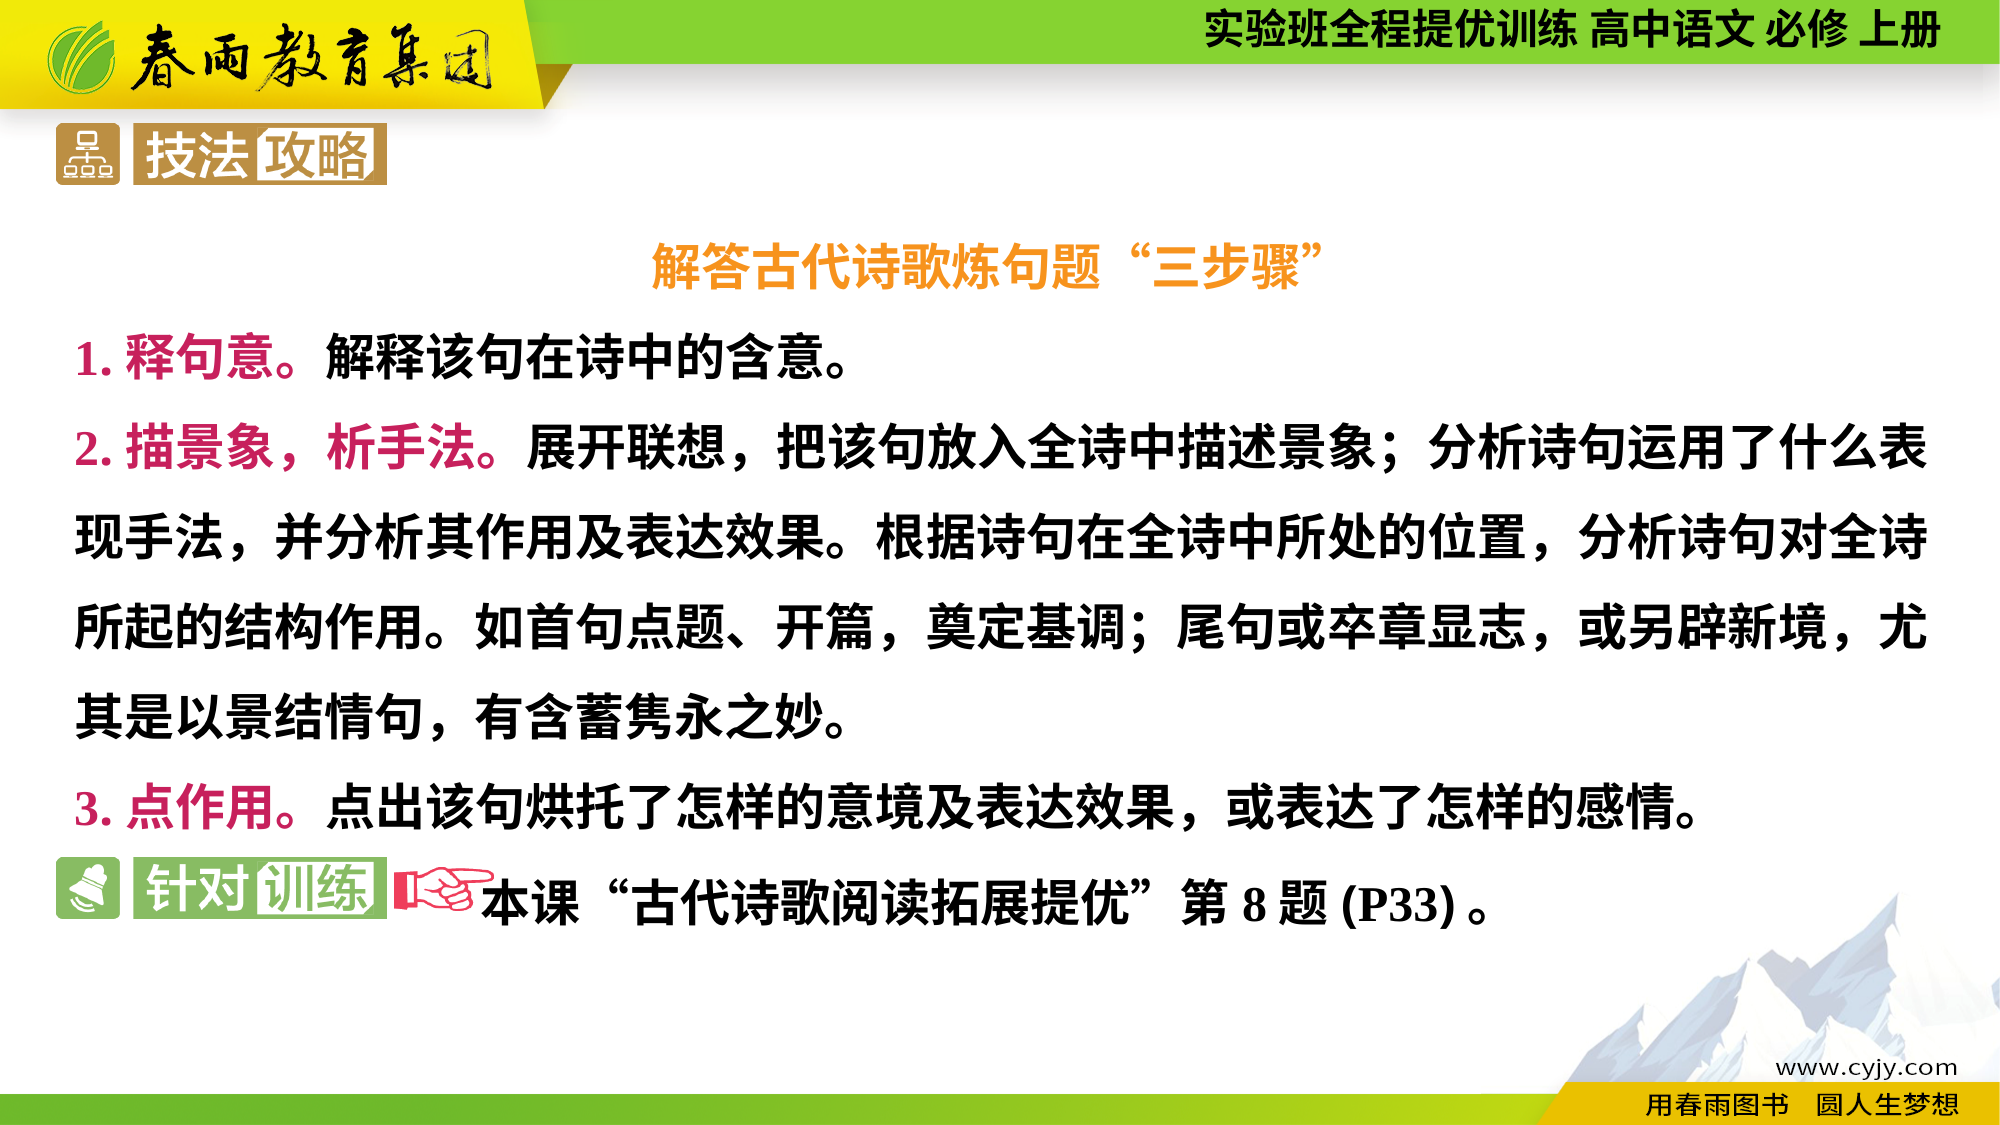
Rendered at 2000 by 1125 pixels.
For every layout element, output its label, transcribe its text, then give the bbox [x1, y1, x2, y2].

picture [0, 0, 2000, 1125]
text_box 本课“古代诗歌阅读拓展提优”第8题(P33)。 [59, 834, 1944, 940]
list 解答古代诗歌炼句题“三步骤” 1.释句意。解释该句在诗中的含意。 2.描景象，析手法。展开联想，把该句放入全诗中描述景象；分析诗句运用了什么表现手法，并分析其作用及表达效果。根据诗句在全诗中所处的位置，分析诗句对全诗所起的结构作用。如首句点题、开篇，奠定基调；尾句或卒章显志，或另辟新境，尤其是以景结情句，有含蓄隽永之妙。 3.点作用。点出该句烘托了怎样的意境及表达效果，或表达了怎样的感情。 [59, 198, 1944, 834]
